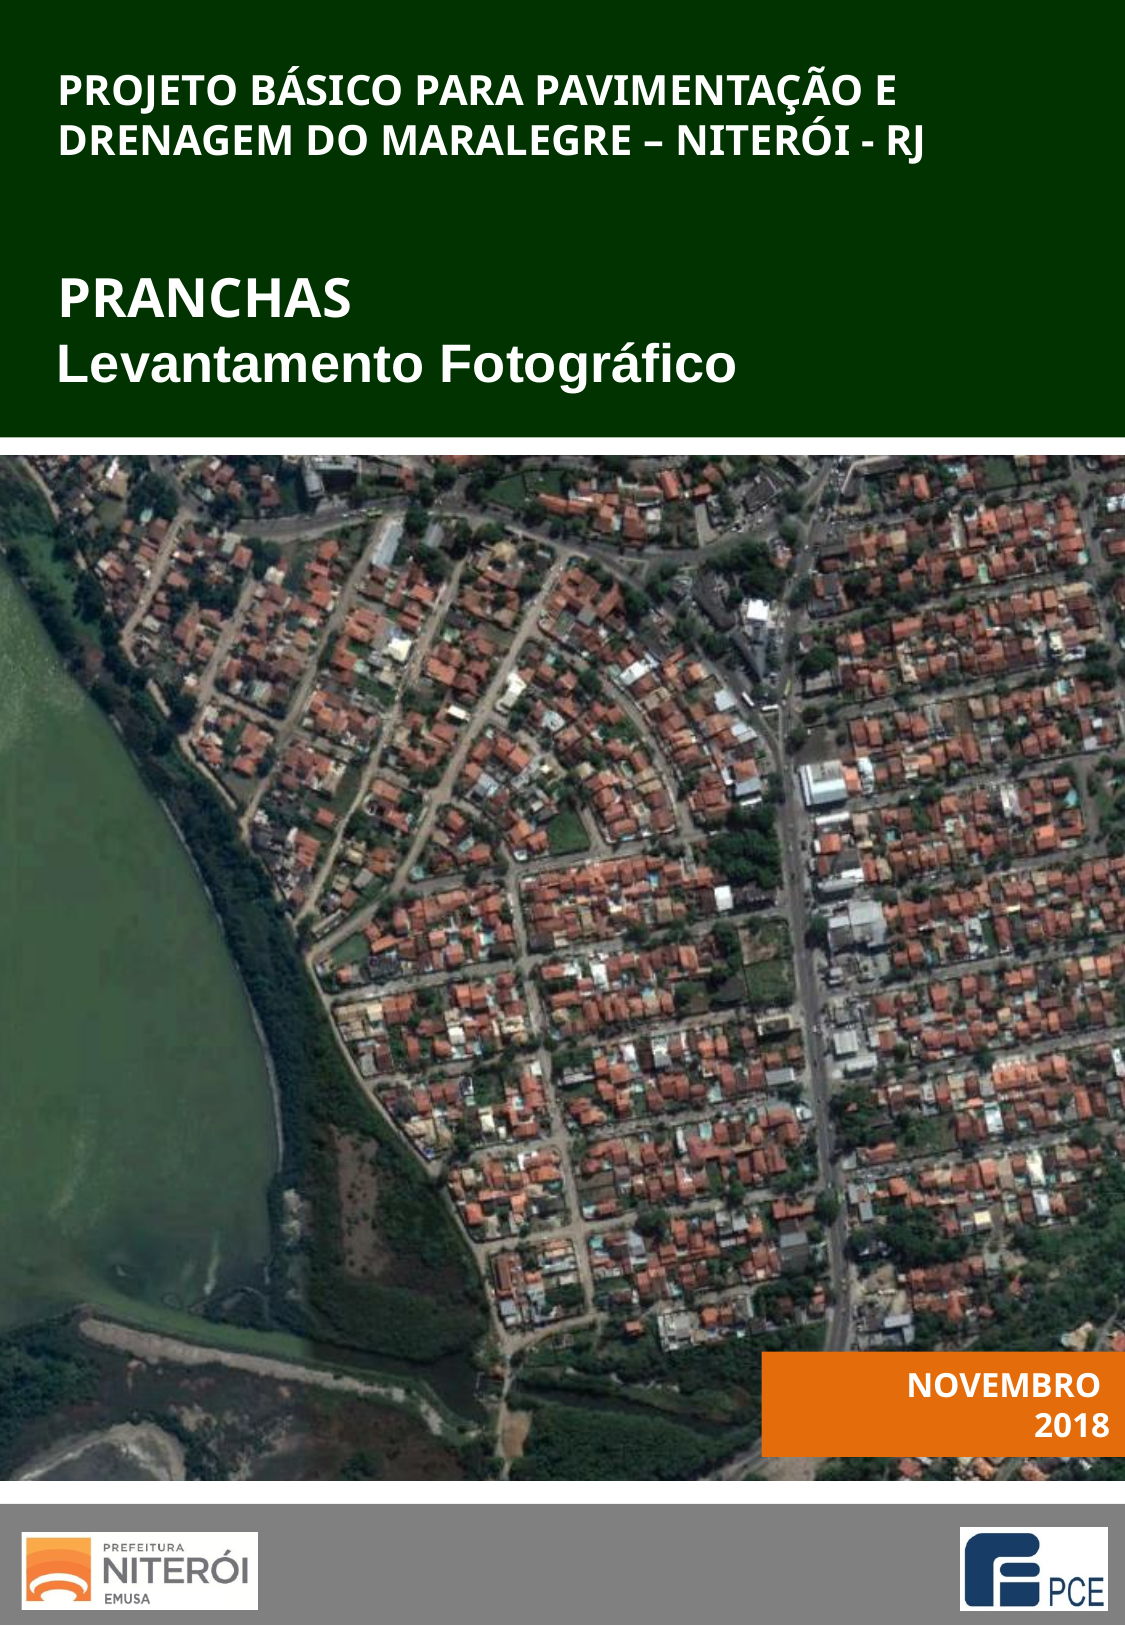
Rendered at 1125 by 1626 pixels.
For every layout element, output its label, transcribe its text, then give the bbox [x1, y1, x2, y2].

text_box [0, 1502, 1125, 1625]
text_box PROJETO BÁSICO PARA PAVIMENTAÇÃO E DRENAGEM DO MARALEGRE – NITERÓI - RJ PRANCHAS Levantamento Fotográfico [0, 0, 1125, 439]
picture [960, 1527, 1109, 1611]
picture [21, 1532, 259, 1610]
picture [0, 455, 1125, 1481]
